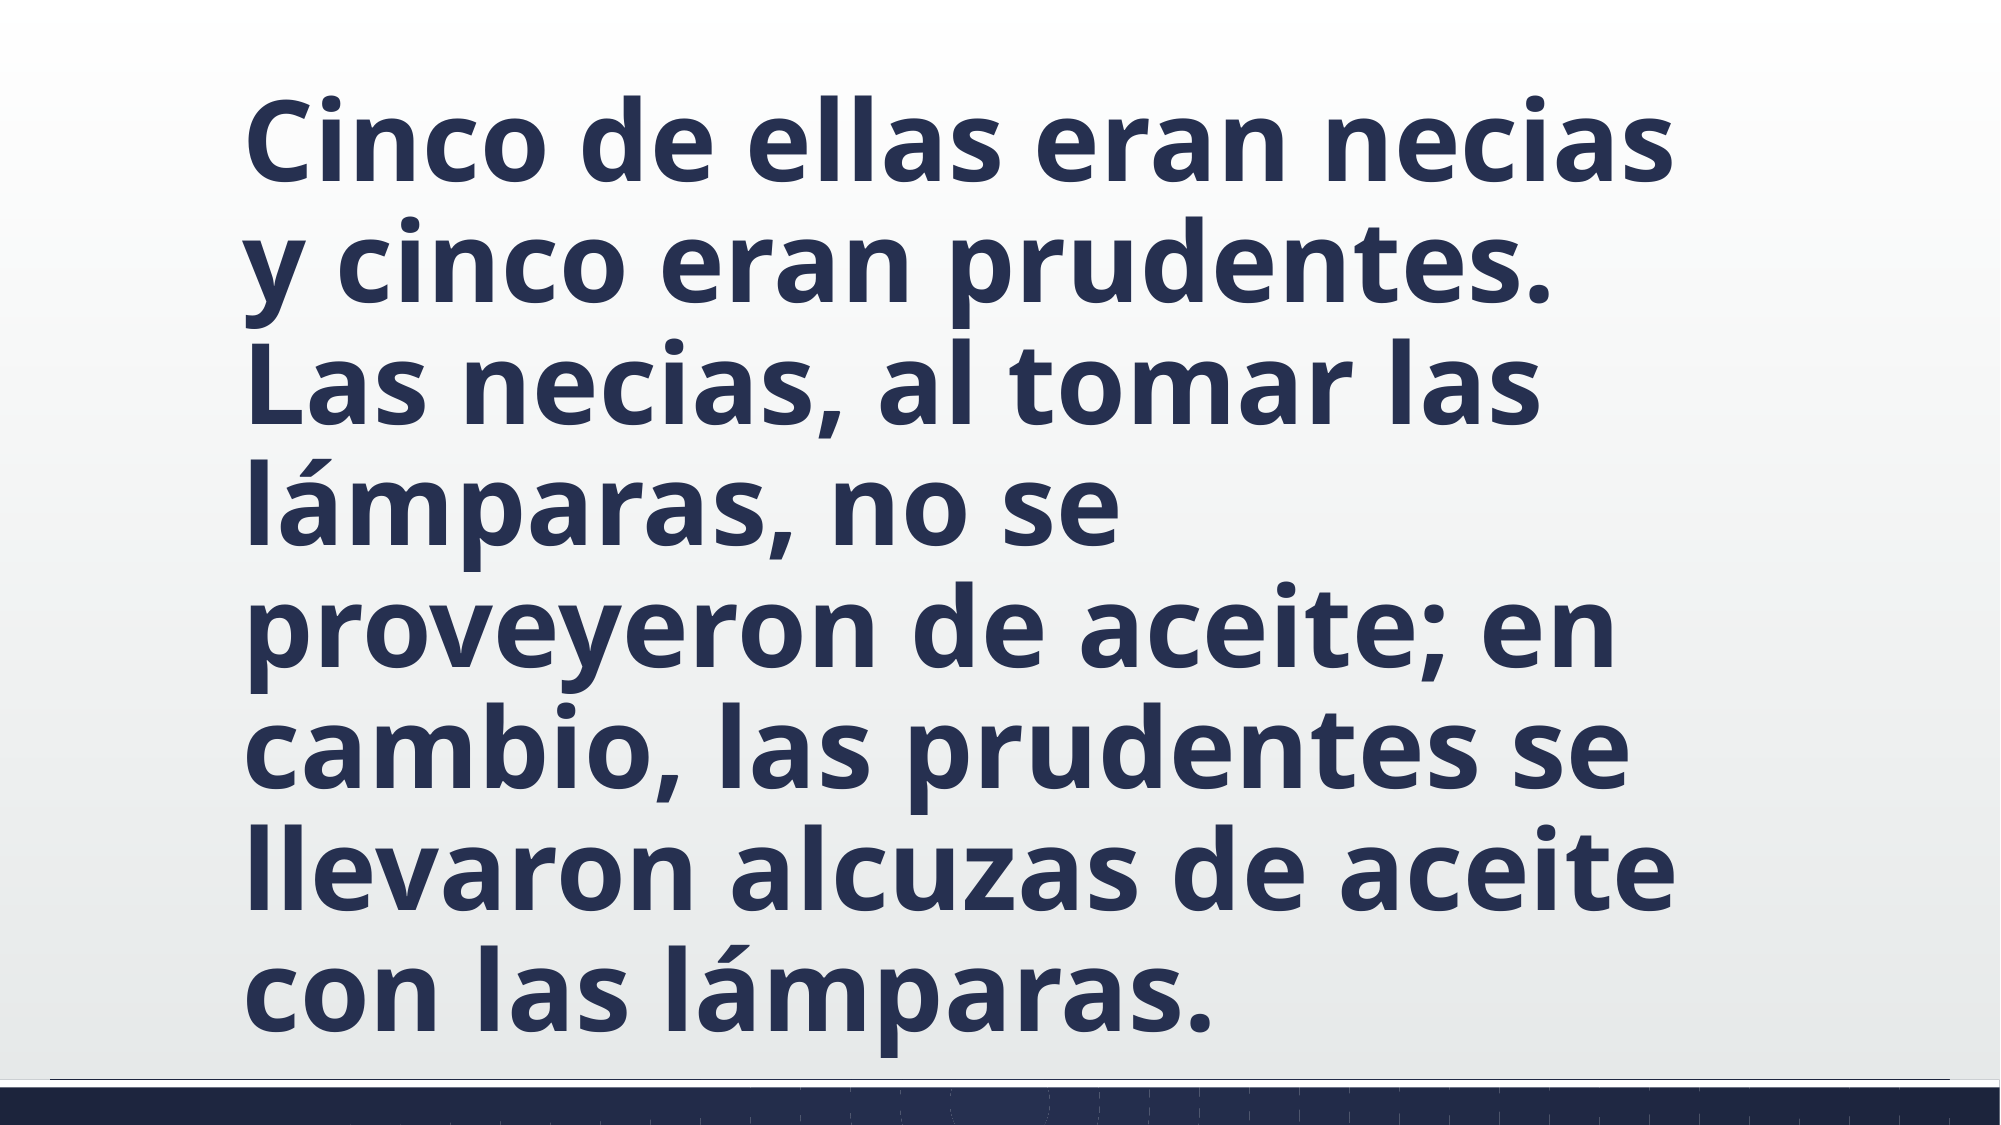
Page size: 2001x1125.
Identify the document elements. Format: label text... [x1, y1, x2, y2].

list Cinco de ellas eran necias y cinco eran prudentes. Las necias, al tomar las lámparas, no se proveyeron de aceite; en cambio, las prudentes se llevaron alcuzas de aceite con las lámparas. [219, 76, 1780, 990]
